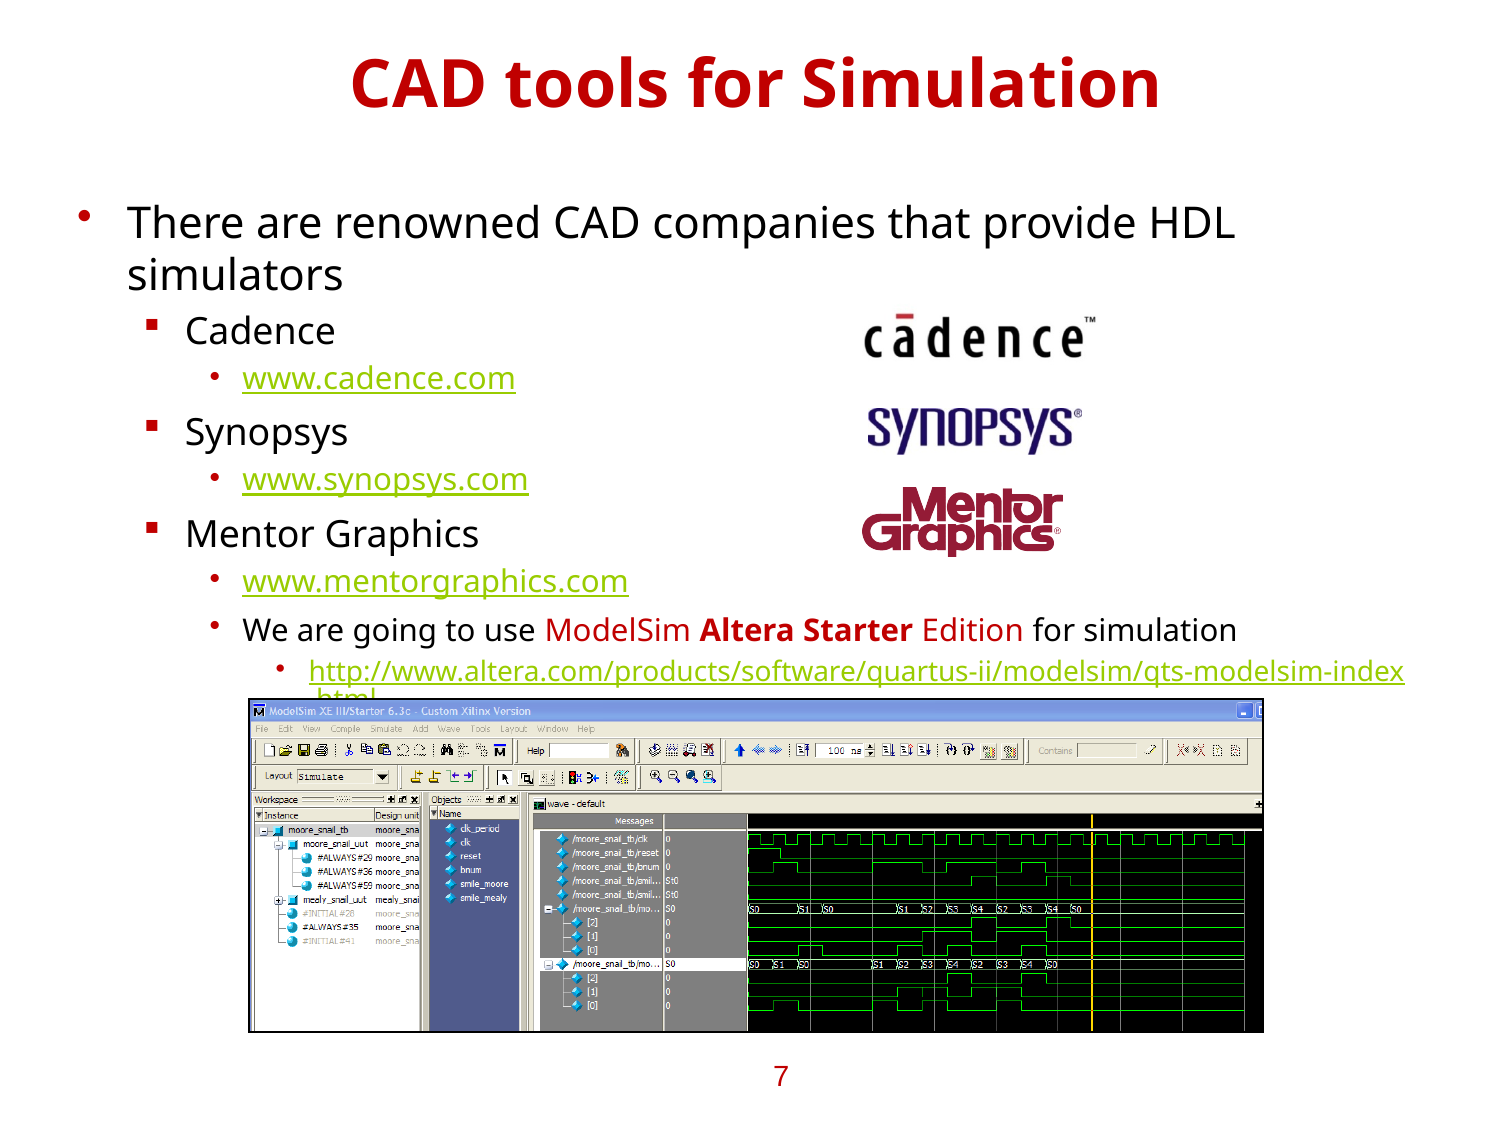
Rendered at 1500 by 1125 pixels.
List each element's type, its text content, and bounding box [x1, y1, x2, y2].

picture [868, 408, 1082, 456]
text_box There are renowned CAD companies that provide HDL simulators Cadence www.cadence.com Synopsys www.synopsys.com Mentor Graphics www.mentorgraphics.com We are going to use ModelSim Altera Starter Edition for simulation http://www.altera.com/products/software/quartus-ii/modelsim/qts-modelsim-index.html [62, 187, 1425, 700]
picture [861, 293, 1100, 369]
picture [249, 699, 1263, 1032]
slide_number 7 [649, 1049, 913, 1125]
title CAD tools for Simulation [124, 12, 1388, 151]
picture [862, 487, 1063, 557]
